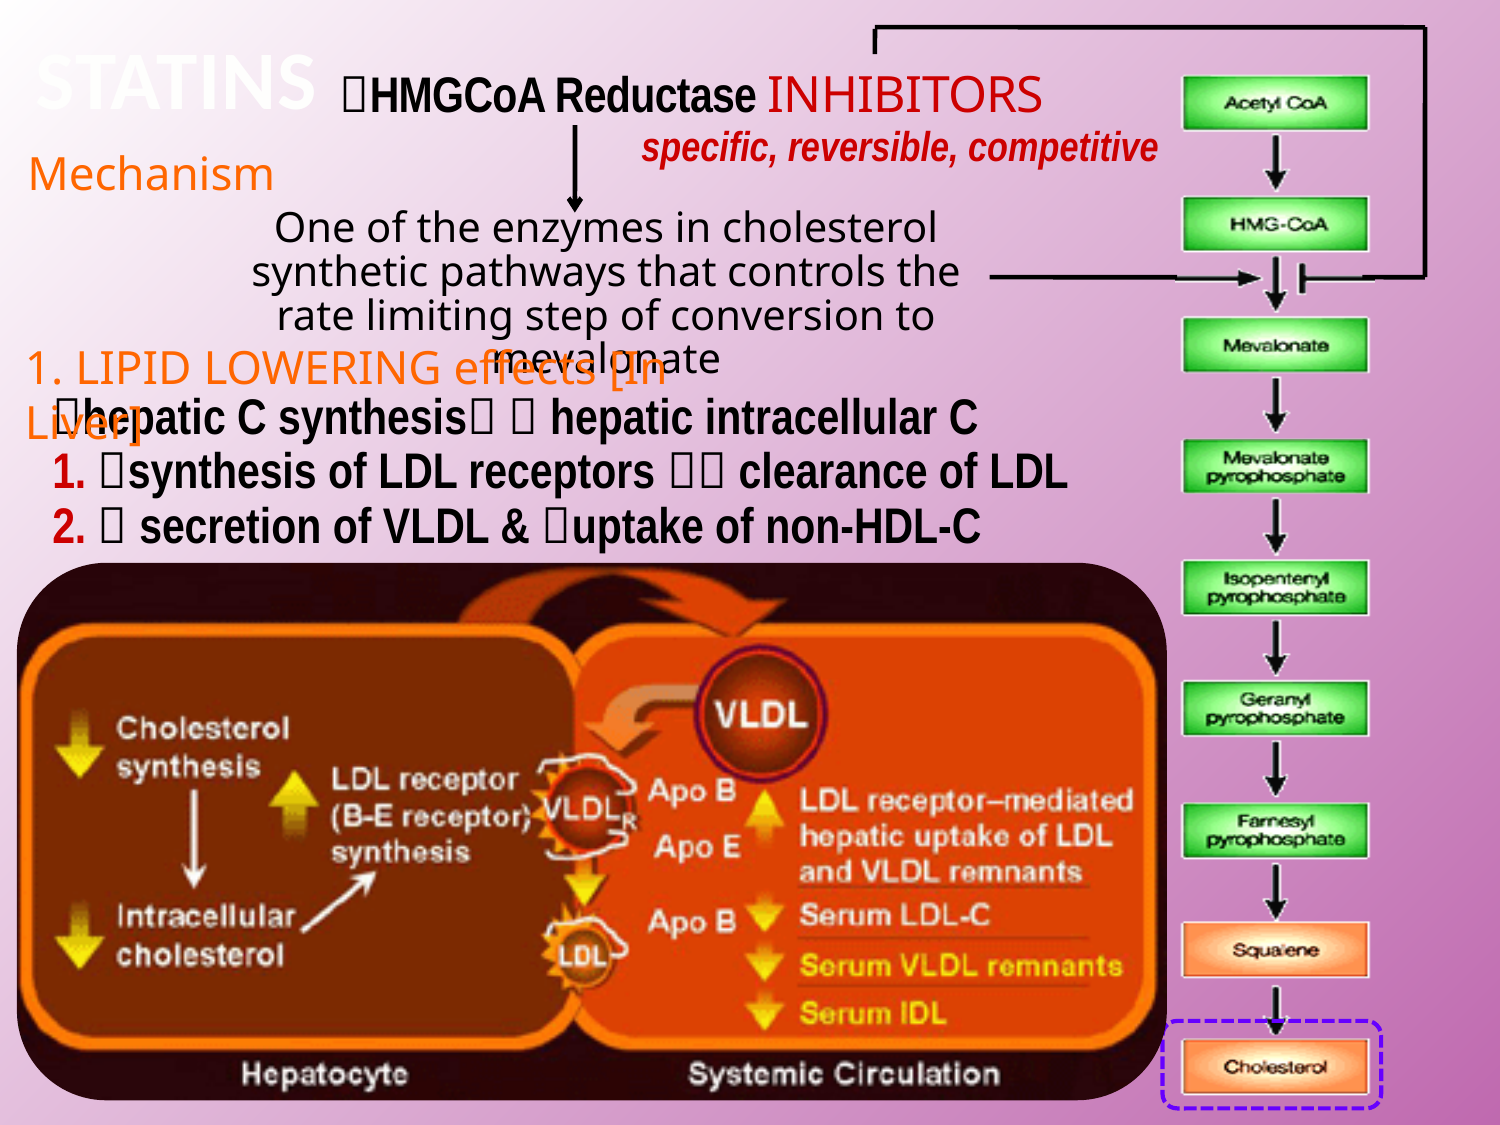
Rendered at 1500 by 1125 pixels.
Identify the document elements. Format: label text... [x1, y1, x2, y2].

text_box hepatic C synthesis  hepatic intracellular C 1. synthesis of LDL receptors  clearance of LDL 2.  secretion of VLDL & uptake of non-HDL-C [37, 383, 1150, 561]
picture [1174, 278, 1376, 1100]
text_box Mechanism [12, 137, 538, 208]
picture [16, 562, 1168, 1101]
text_box 1. LIPID LOWERING effects [In Liver] [10, 331, 813, 456]
text_box specific, reversible, competitive [626, 112, 869, 178]
text_box [1168, 1024, 1384, 1111]
text_box HMGCoA Reductase INHIBITORS [324, 56, 869, 131]
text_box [874, 26, 1426, 278]
text_box One of the enzymes in cholesterol synthetic pathways that controls the rate limiting step of conversion to mevalonate [212, 199, 1000, 383]
text_box STATINS [21, 18, 359, 134]
